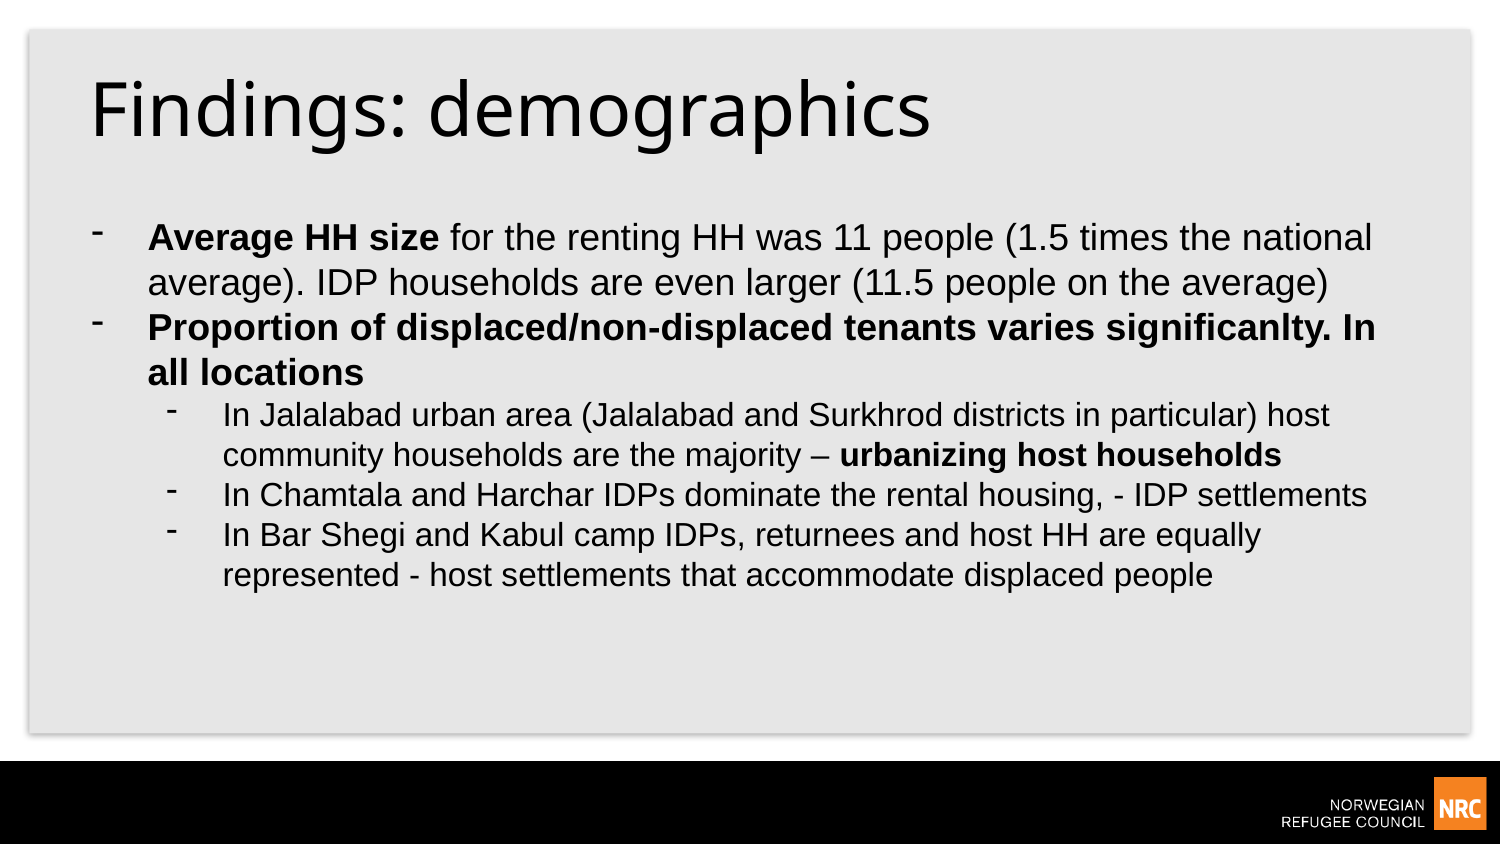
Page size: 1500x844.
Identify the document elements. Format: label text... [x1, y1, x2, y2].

title Findings: demographics [75, 54, 1425, 196]
subtitle Average HH size for the renting HH was 11 people (1.5 times the national average). IDP households are even larger (11.5 people on the average) Proportion of displaced/non-displaced tenants varies significanlty. In all locations In Jalalabad urban area (Jalalabad and Surkhrod districts in particular) host community households are the majority – urbanizing host households In Chamtala and Harchar IDPs dominate the rental housing, - IDP settlements In Bar Shegi and Kabul camp IDPs, returnees and host HH are equally represented - host settlements that accommodate displaced people [76, 206, 1425, 689]
